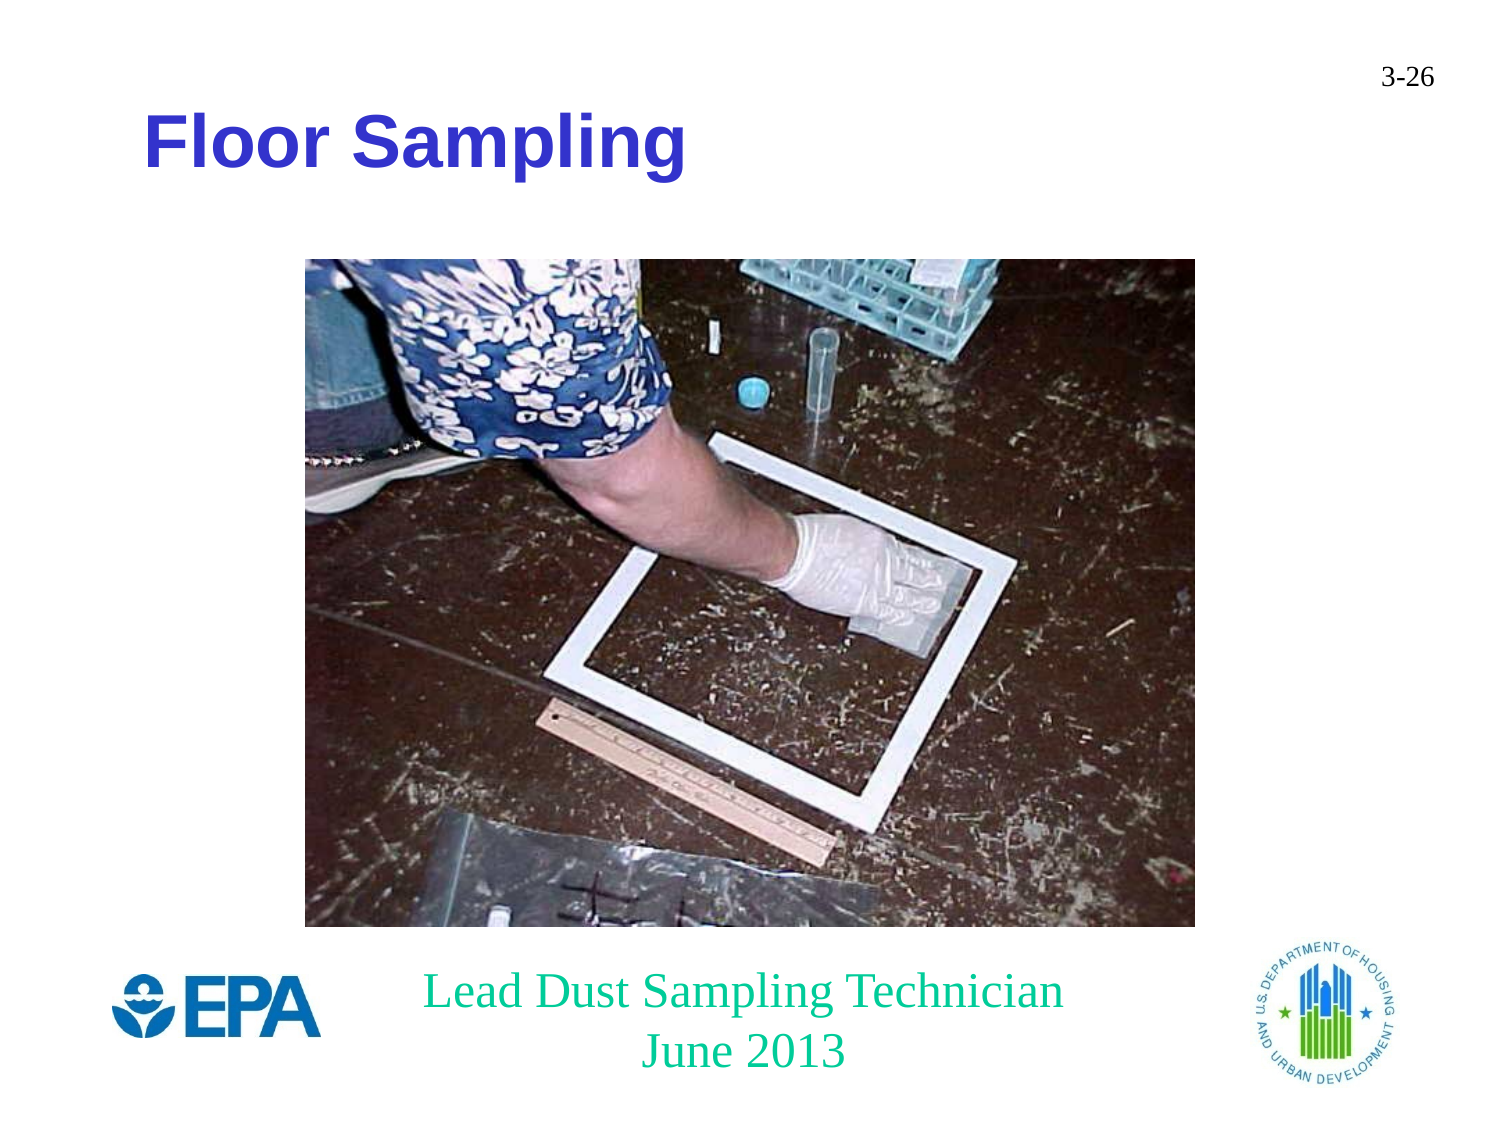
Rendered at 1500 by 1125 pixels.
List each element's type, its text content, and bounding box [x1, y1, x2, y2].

picture [305, 259, 1195, 927]
picture [1250, 937, 1400, 1088]
text_box Floor Sampling [129, 44, 1279, 232]
picture [112, 974, 321, 1038]
